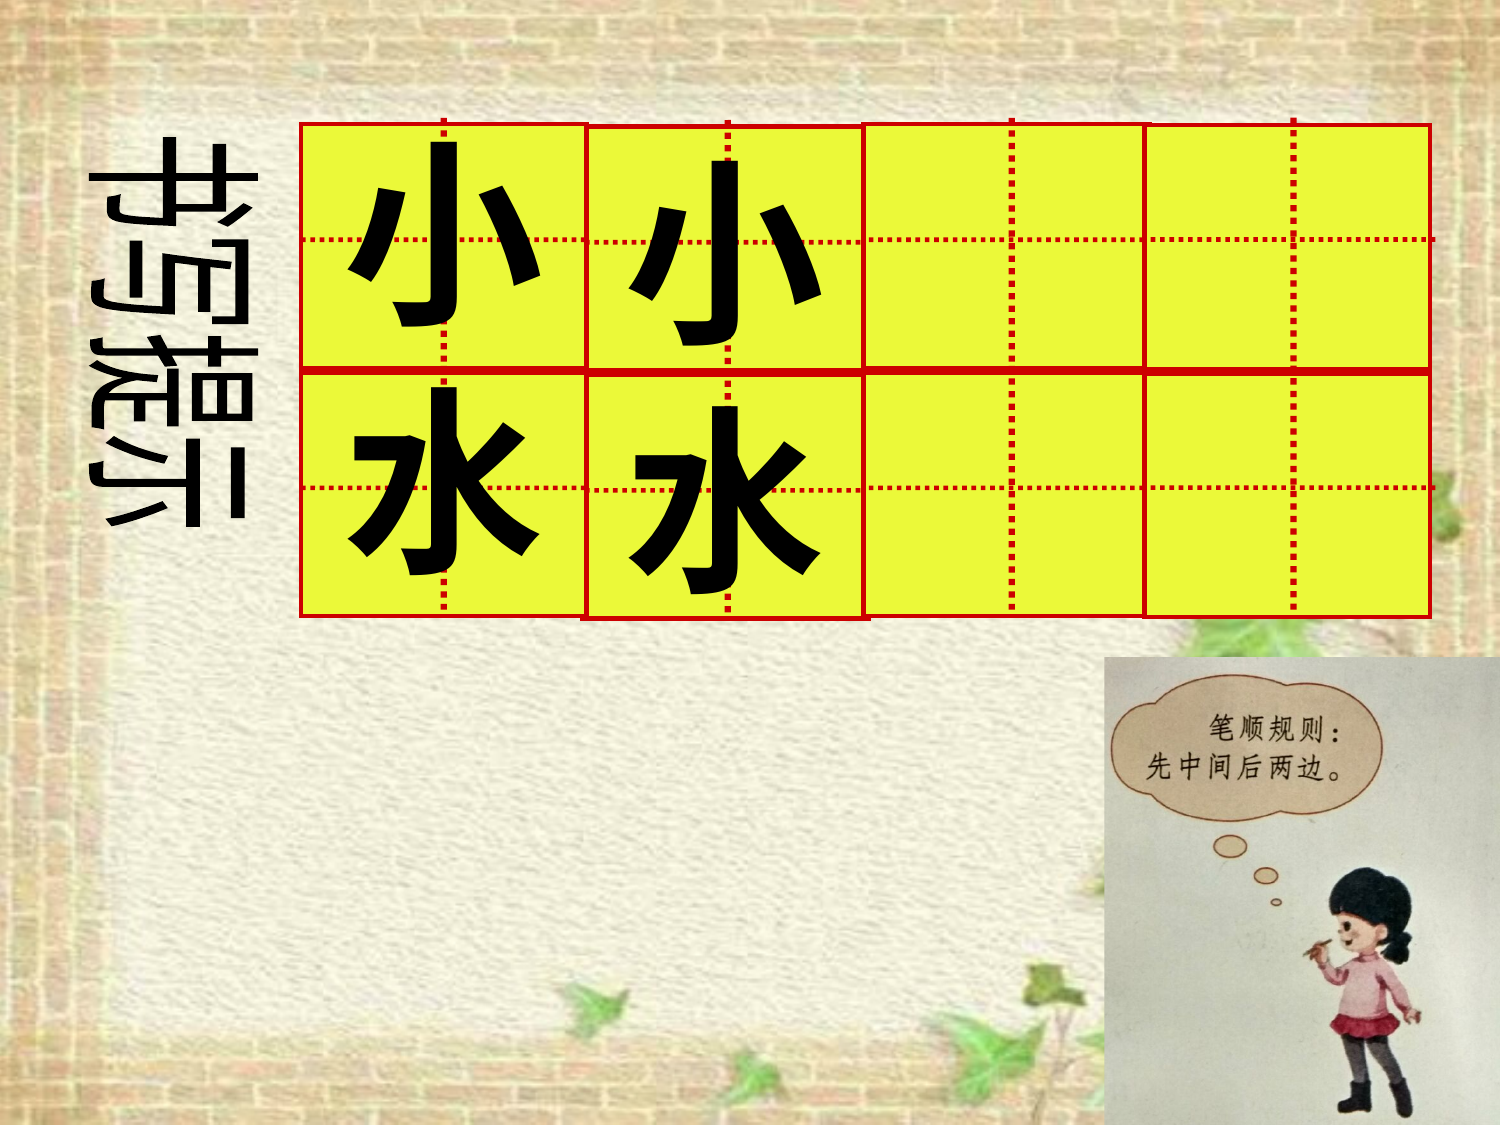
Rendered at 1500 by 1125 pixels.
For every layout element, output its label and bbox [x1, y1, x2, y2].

picture [0, 0, 1500, 1125]
text_box [300, 349, 1471, 625]
text_box [300, 101, 1471, 349]
